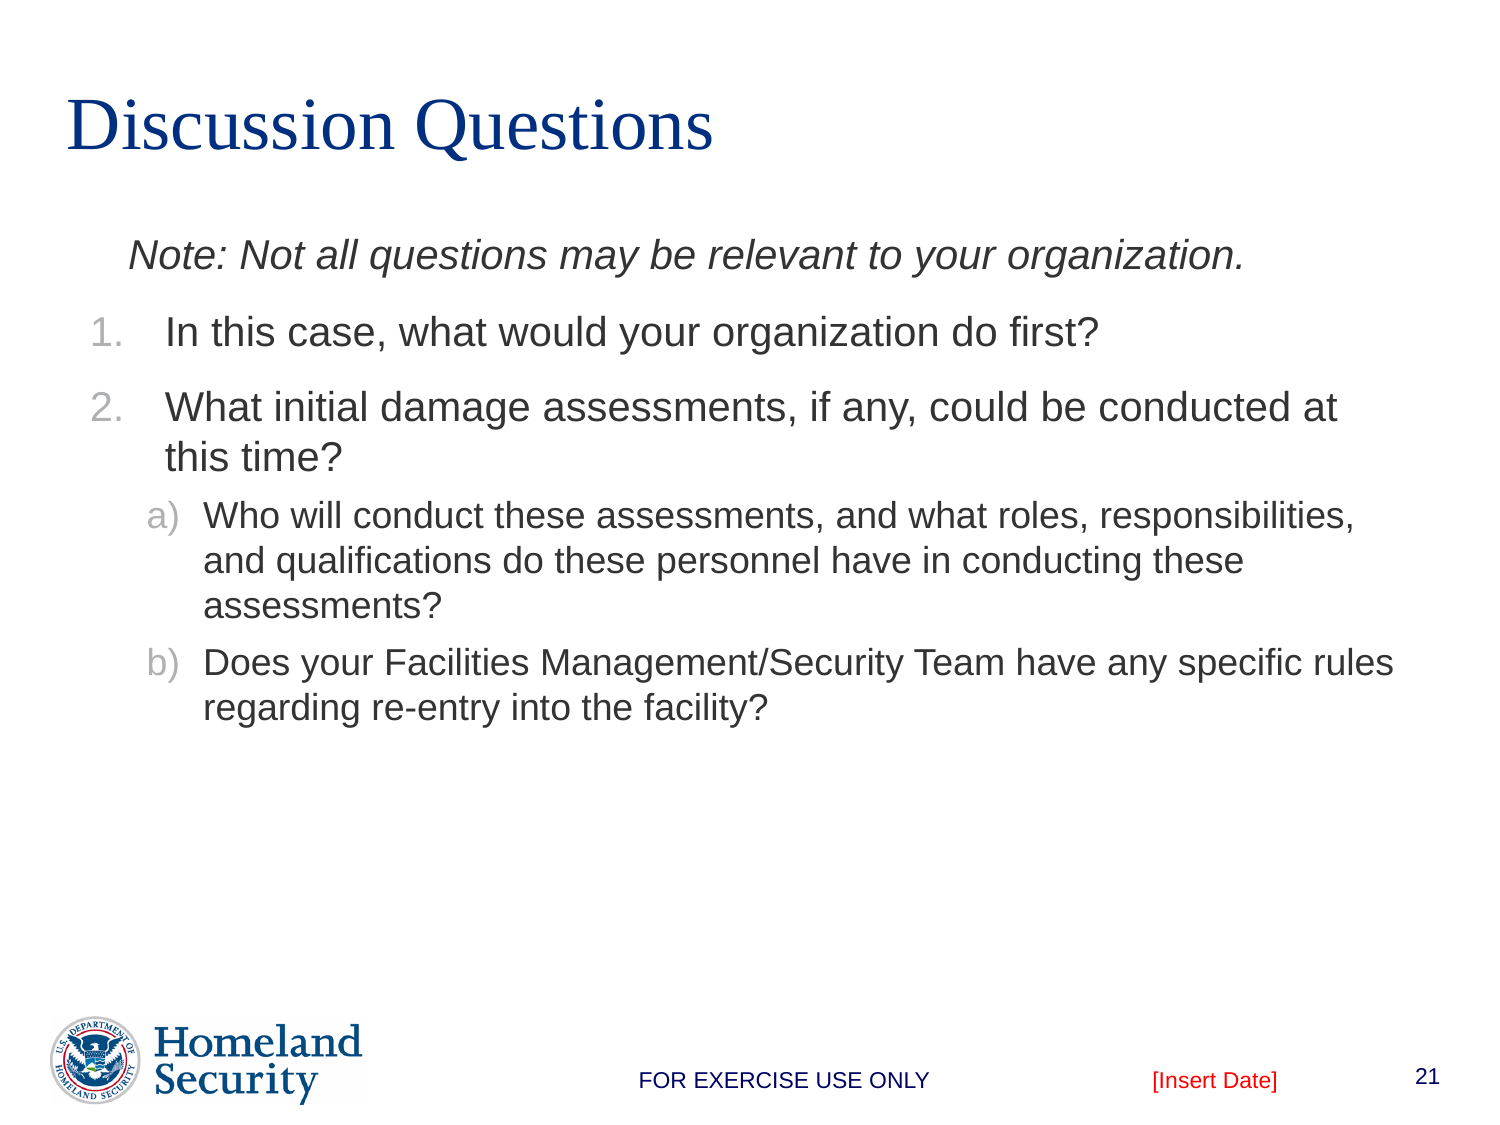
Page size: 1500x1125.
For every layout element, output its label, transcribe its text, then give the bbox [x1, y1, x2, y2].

slide_number 21 [1399, 1053, 1476, 1097]
picture [50, 1016, 363, 1105]
list Note: Not all questions may be relevant to your organization. In this case, what would your organization do first? What initial damage assessments, if any, could be conducted at this time? Who will conduct these assessments, and what roles, responsibilities, and qualifications do these personnel have in conducting these assessments? Does your Facilities Management/Security Team have any specific rules regarding re-entry into the facility? [75, 212, 1425, 955]
title Discussion Questions [51, 0, 1278, 173]
